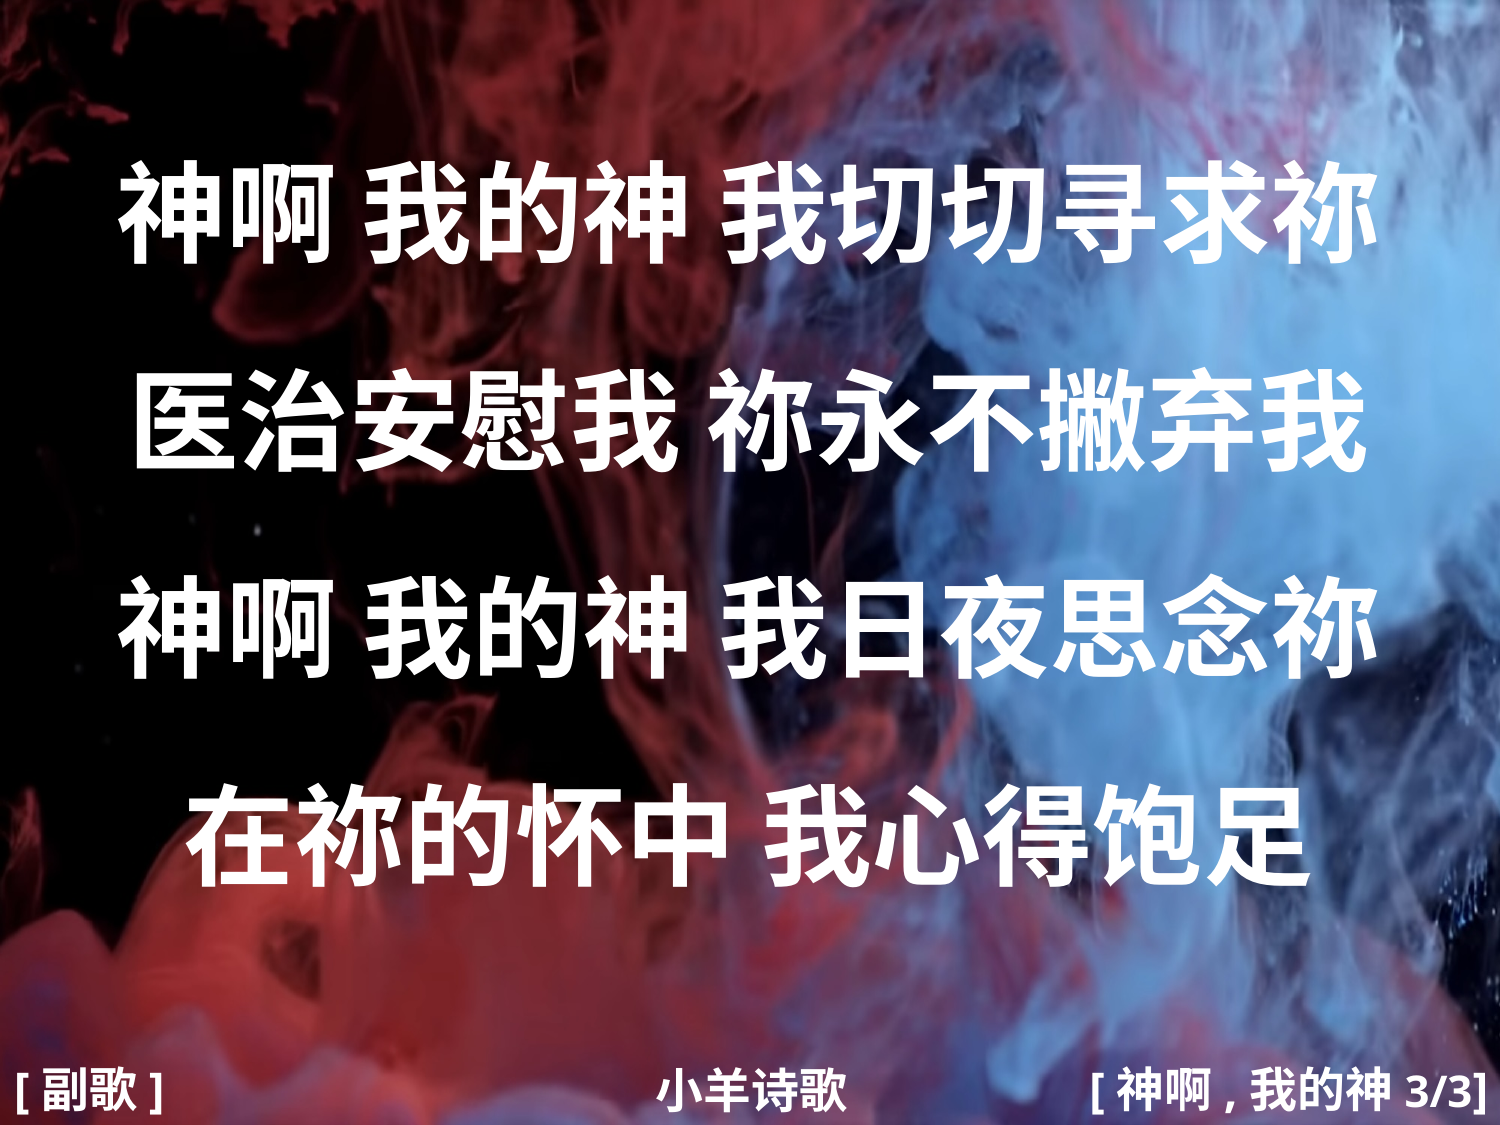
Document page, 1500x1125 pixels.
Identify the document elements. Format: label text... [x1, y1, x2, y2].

text_box 神啊 我的神 我切切寻求祢 医治安慰我 祢永不撇弃我 神啊 我的神 我日夜思念祢 在祢的怀中 我心得饱足 [0, 137, 1499, 931]
picture [0, 0, 1500, 1053]
text_box [神啊,我的神3/3] [1011, 1052, 1500, 1125]
subtitle 小羊诗歌 [205, 1053, 1011, 1125]
text_box [副歌] [0, 1052, 205, 1125]
